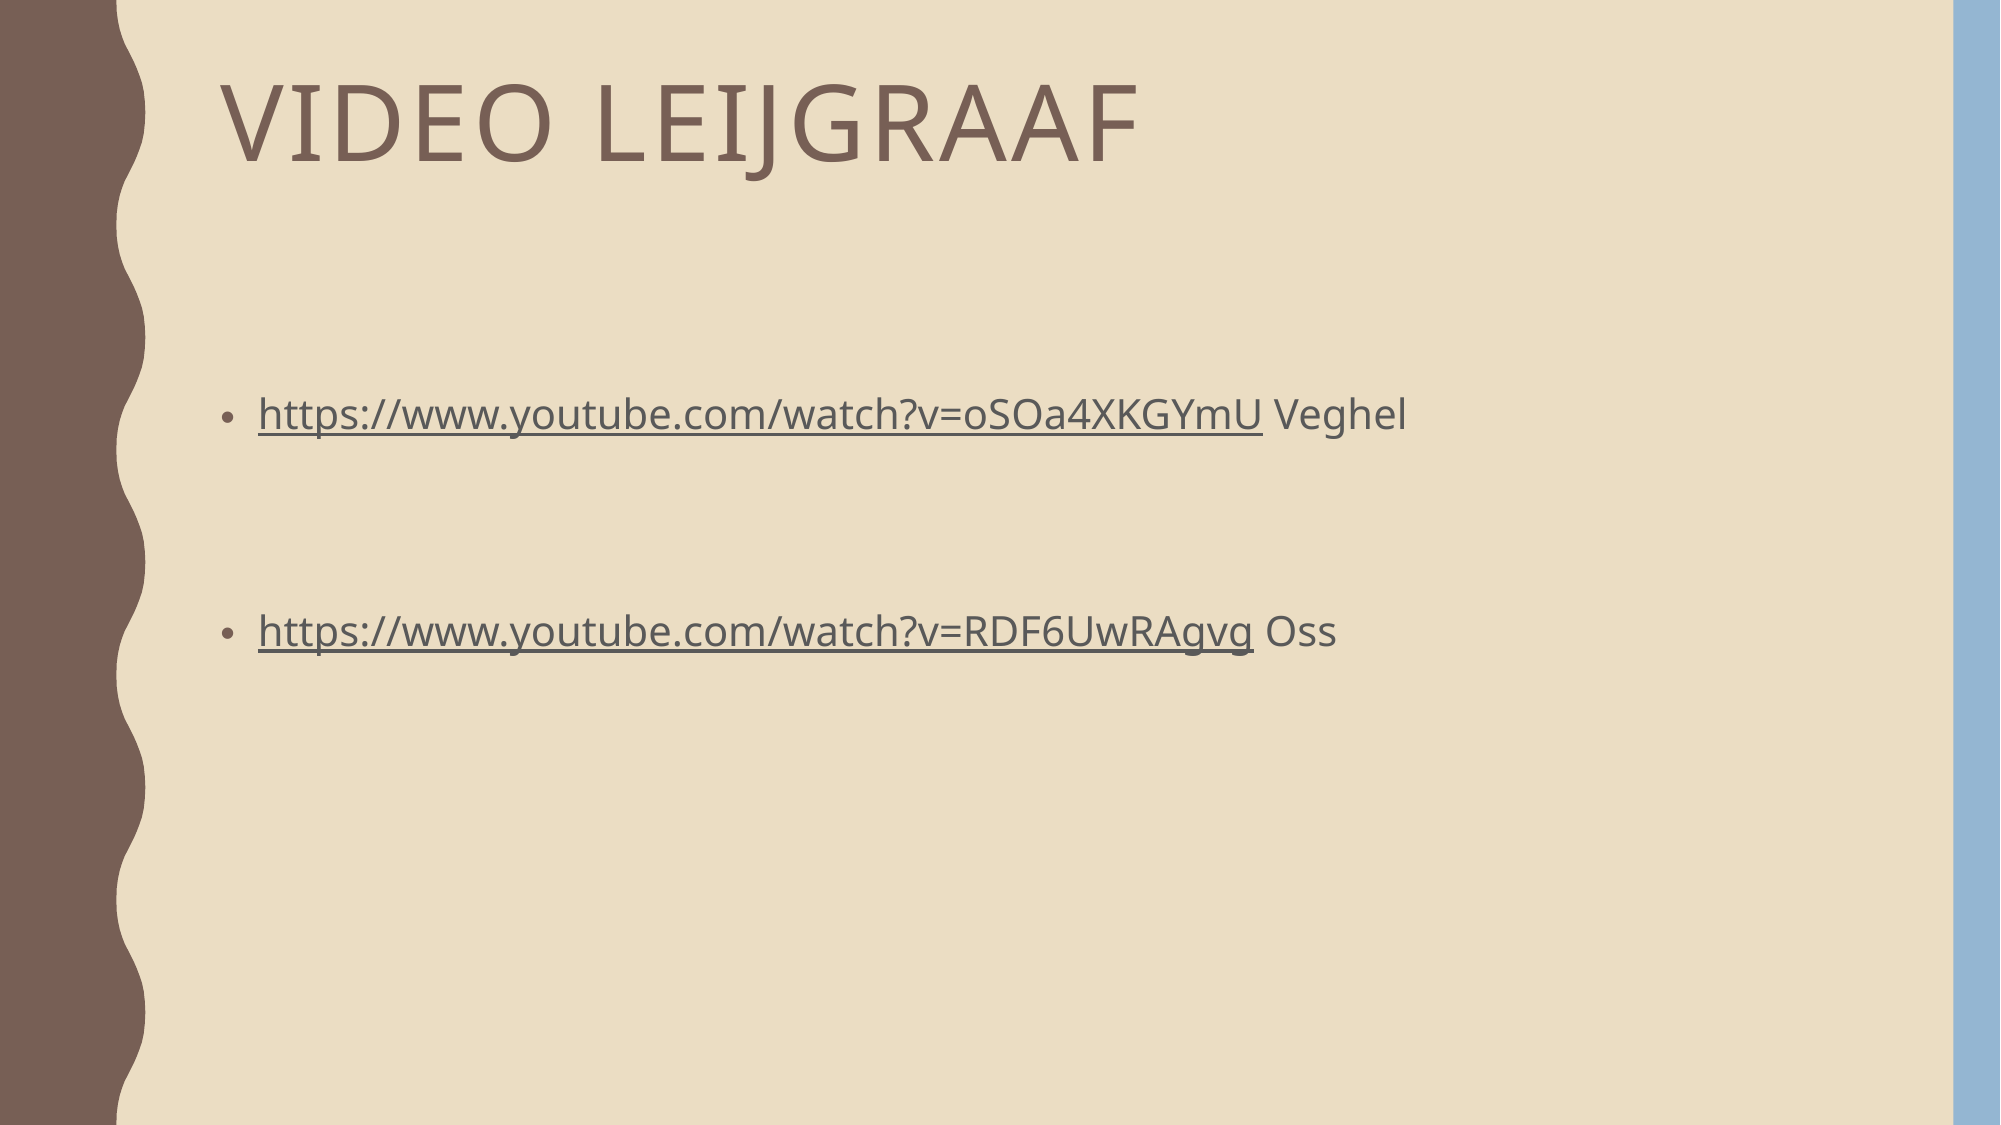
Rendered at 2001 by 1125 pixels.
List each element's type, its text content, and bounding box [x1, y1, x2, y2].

title Video Leijgraaf [205, 62, 1875, 308]
list https://www.youtube.com/watch?v=oSOa4XKGYmU Veghel https://www.youtube.com/watch?v=RDF6UwRAgvg Oss [205, 375, 1875, 965]
